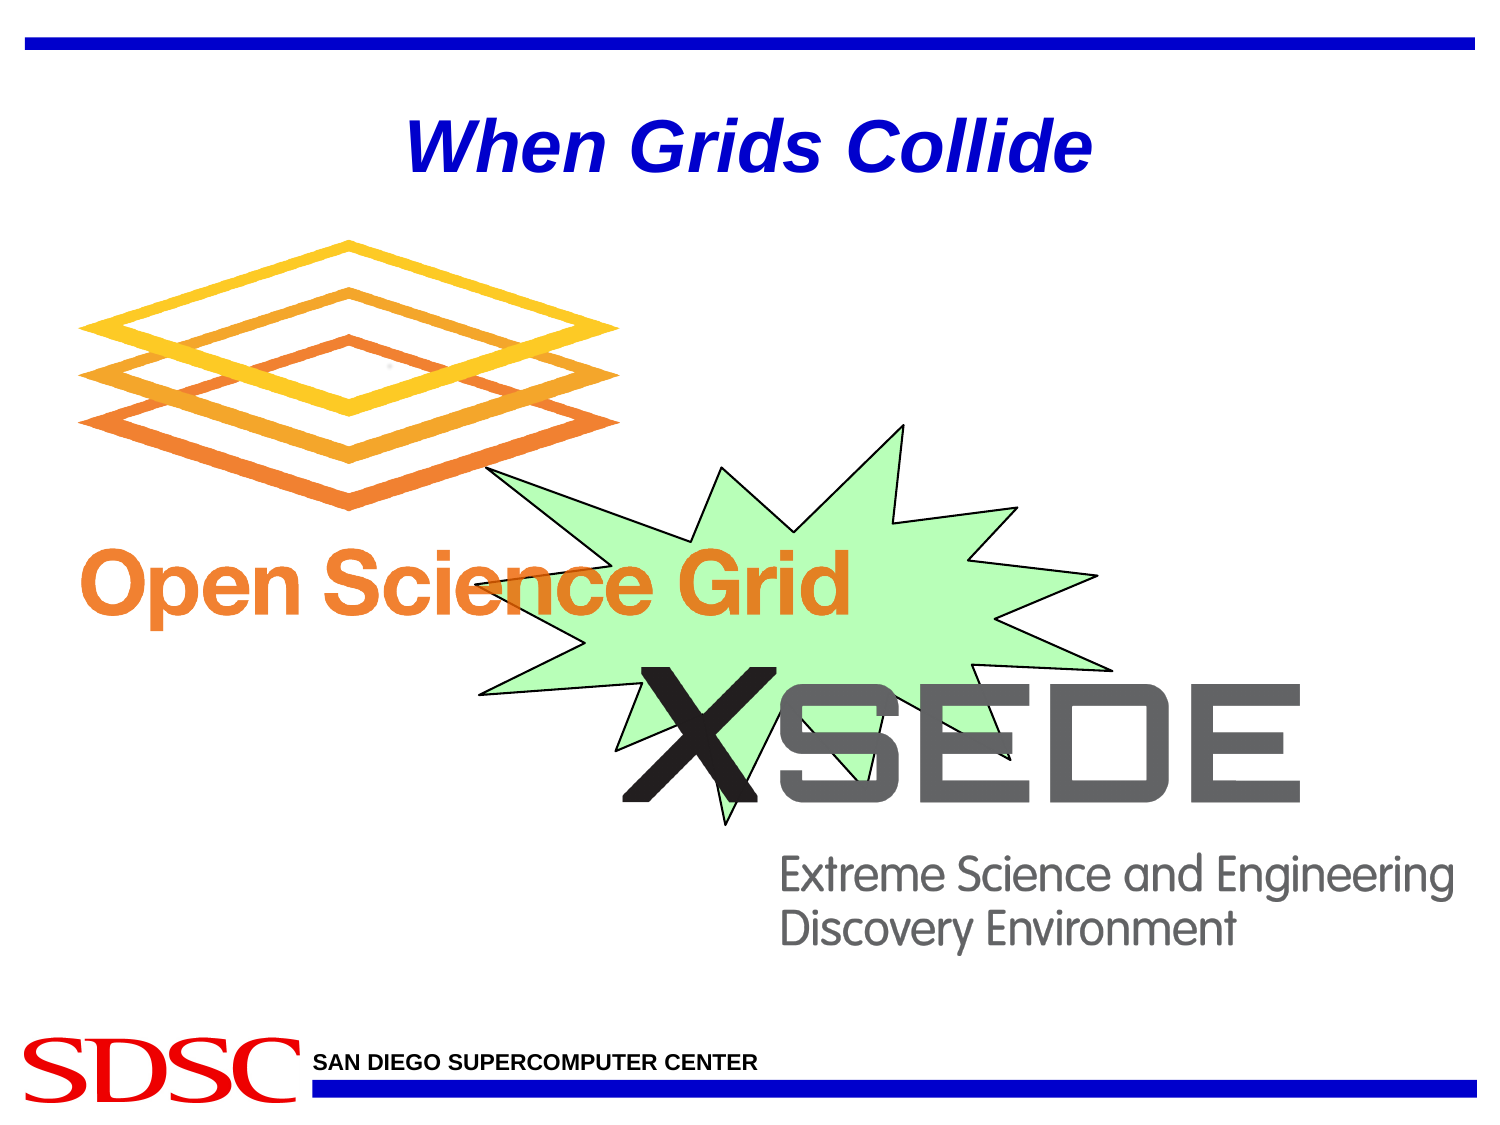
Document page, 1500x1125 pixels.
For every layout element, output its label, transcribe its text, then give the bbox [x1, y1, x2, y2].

text_box [934, 507, 1098, 635]
title When Grids Collide [24, 62, 1475, 234]
picture [24, 1037, 300, 1103]
picture [0, 162, 1500, 988]
